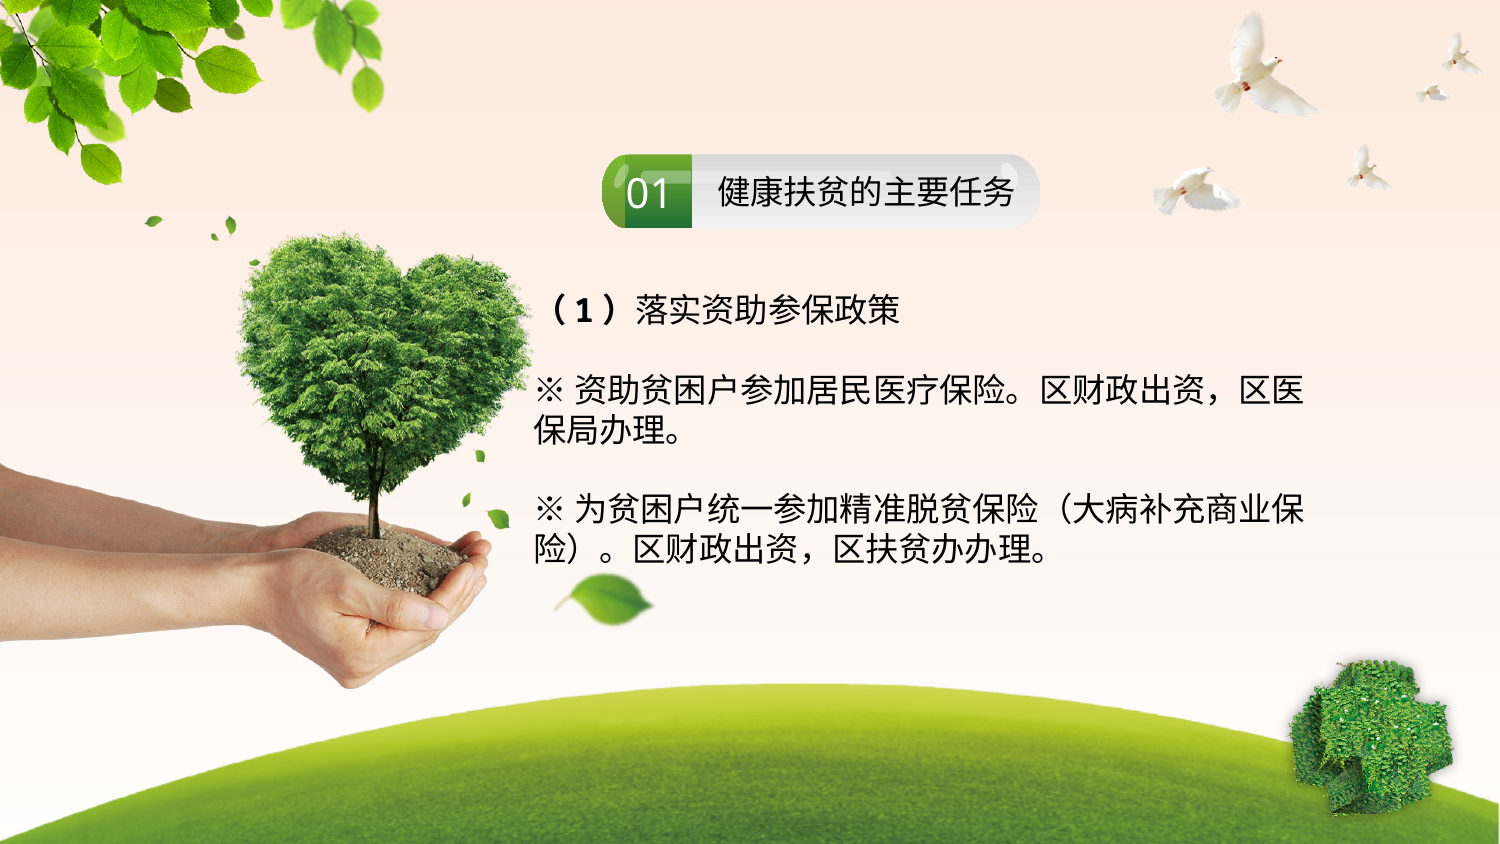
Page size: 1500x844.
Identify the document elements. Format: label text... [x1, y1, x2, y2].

picture [1128, 0, 1500, 284]
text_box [601, 154, 1041, 229]
text_box （1）落实资助参保政策 ※资助贫困户参加居民医疗保险。区财政出资，区医保局办理。 ※为贫困户统一参加精准脱贫保险（大病补充商业保险）。区财政出资，区扶贫办办理。 [518, 281, 1330, 616]
picture [0, 0, 1500, 844]
